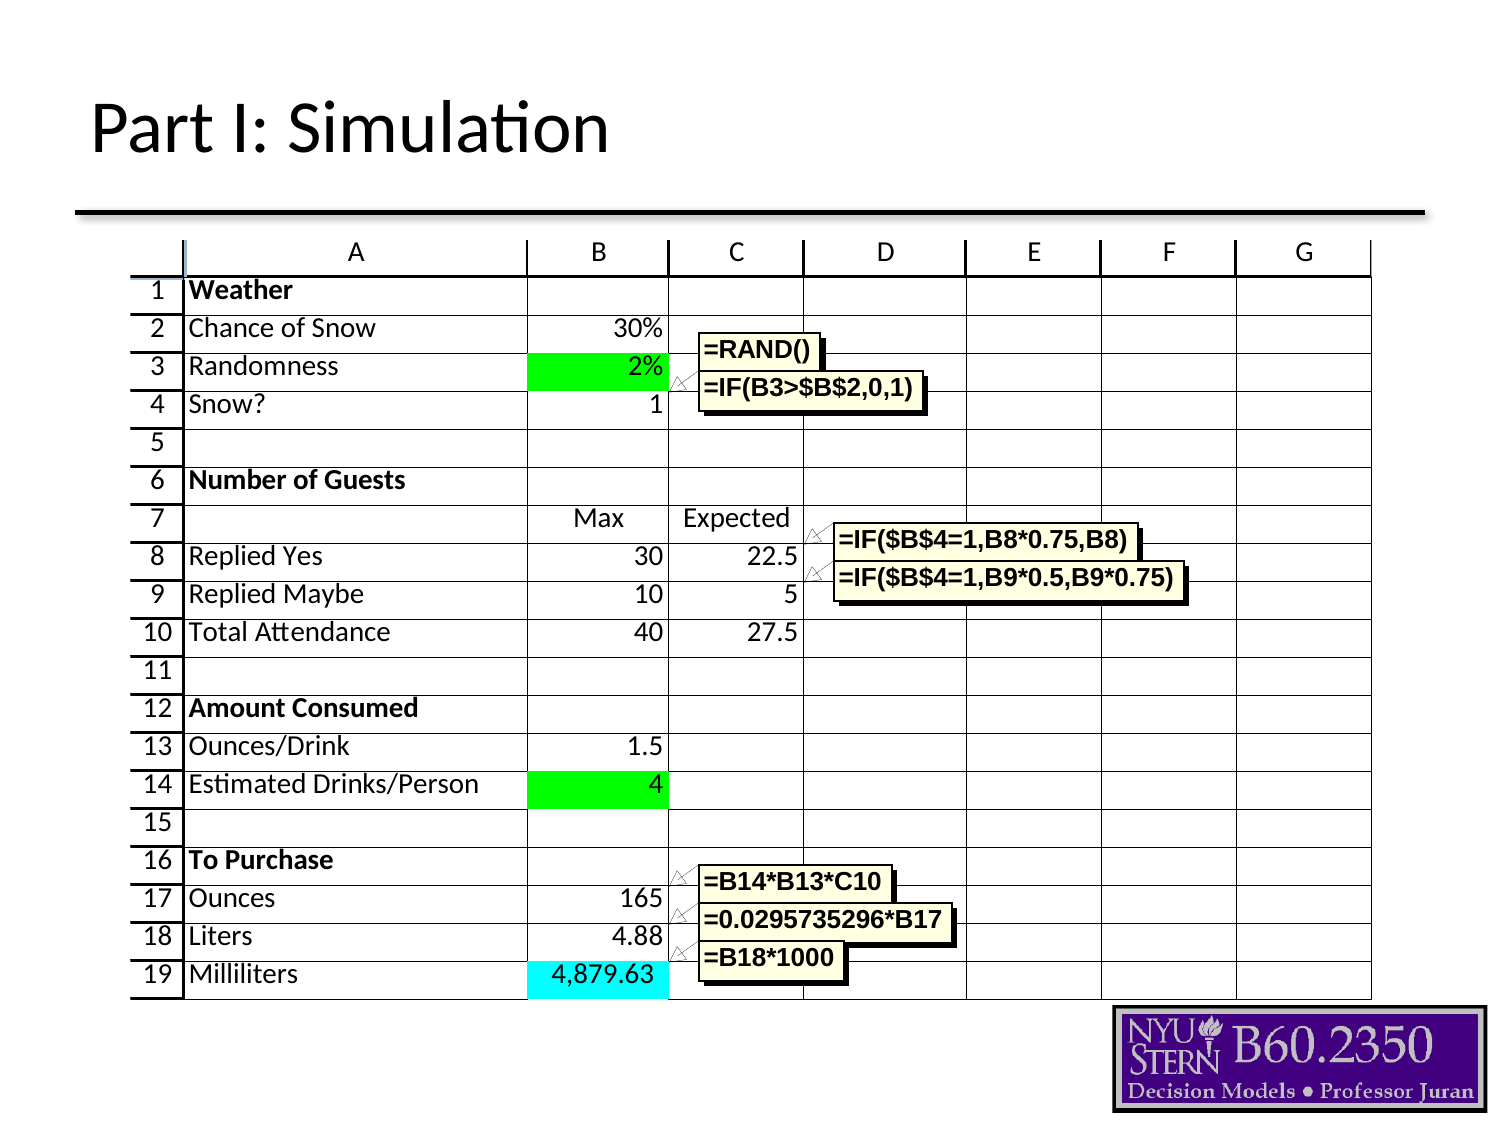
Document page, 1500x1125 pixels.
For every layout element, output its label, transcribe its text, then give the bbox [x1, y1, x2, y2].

picture [127, 237, 1373, 1001]
picture [1112, 1005, 1488, 1113]
title Part I: Simulation [75, 45, 1425, 200]
